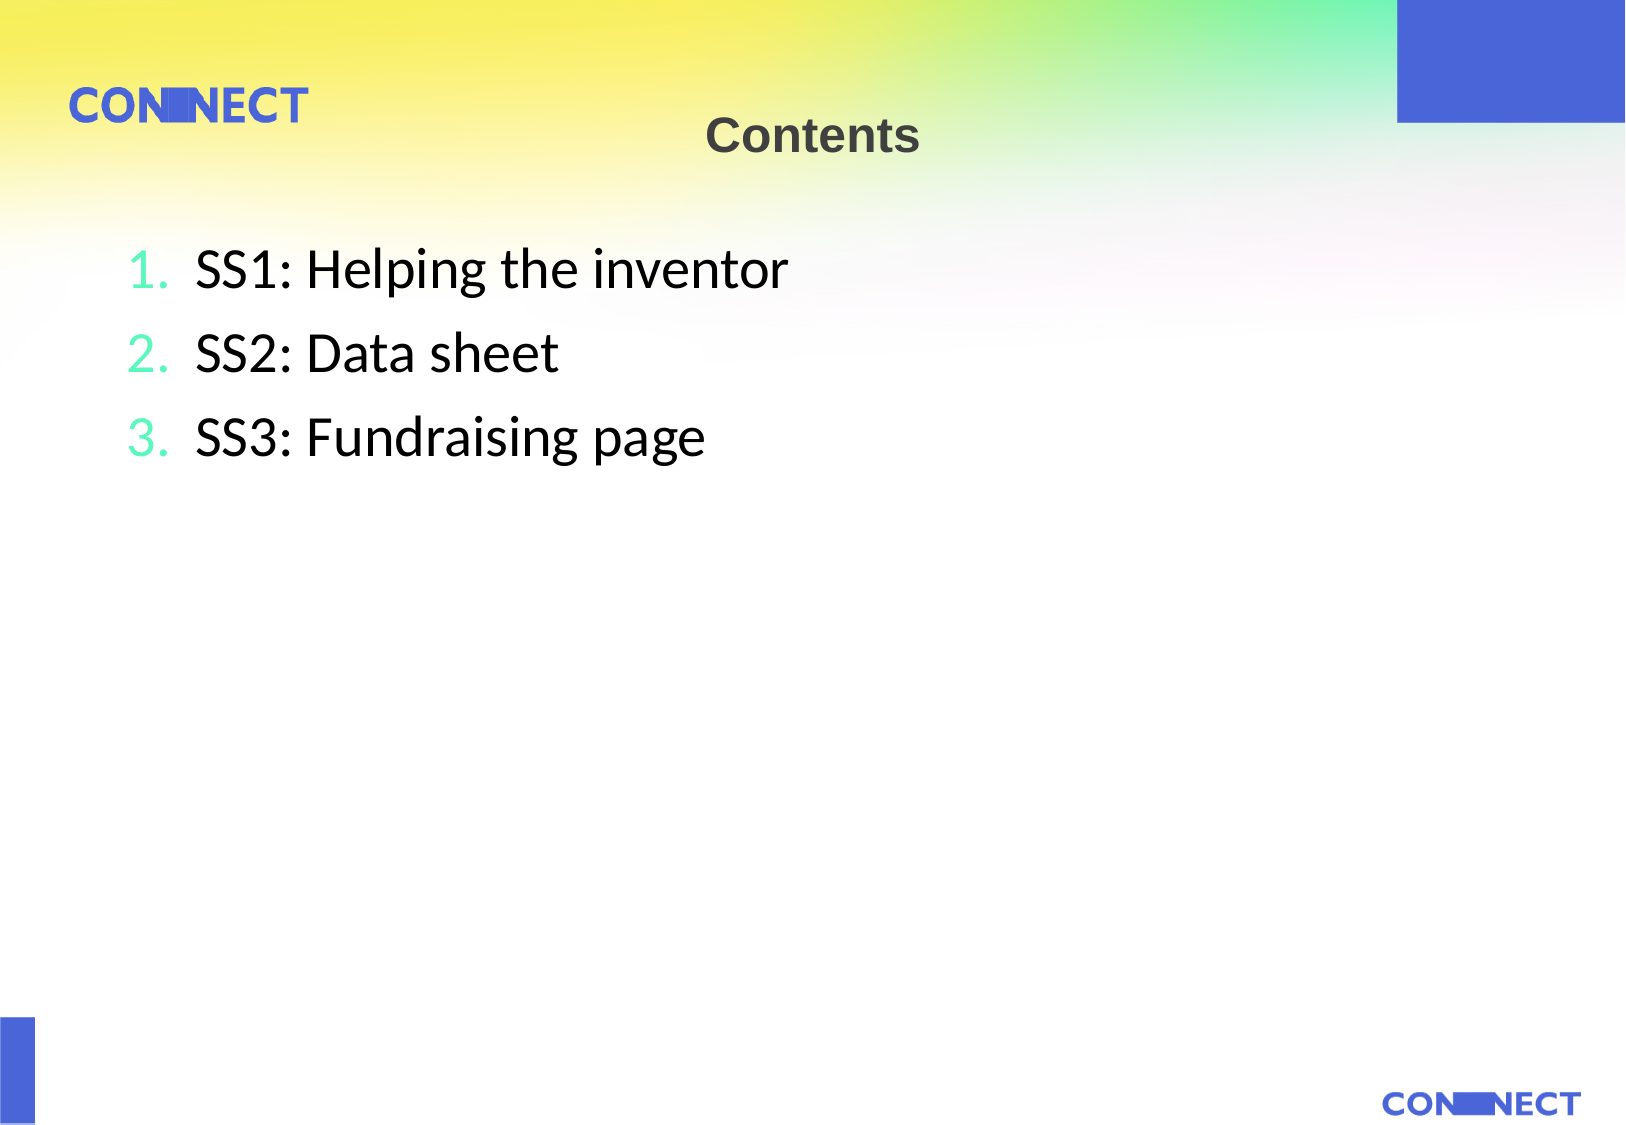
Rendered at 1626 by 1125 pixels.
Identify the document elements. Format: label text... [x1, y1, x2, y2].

list SS1: Helping the inventor SS2: Data sheet SS3: Fundraising page [111, 230, 1499, 1023]
picture [0, 0, 1626, 1125]
list Contents [314, 102, 1312, 171]
